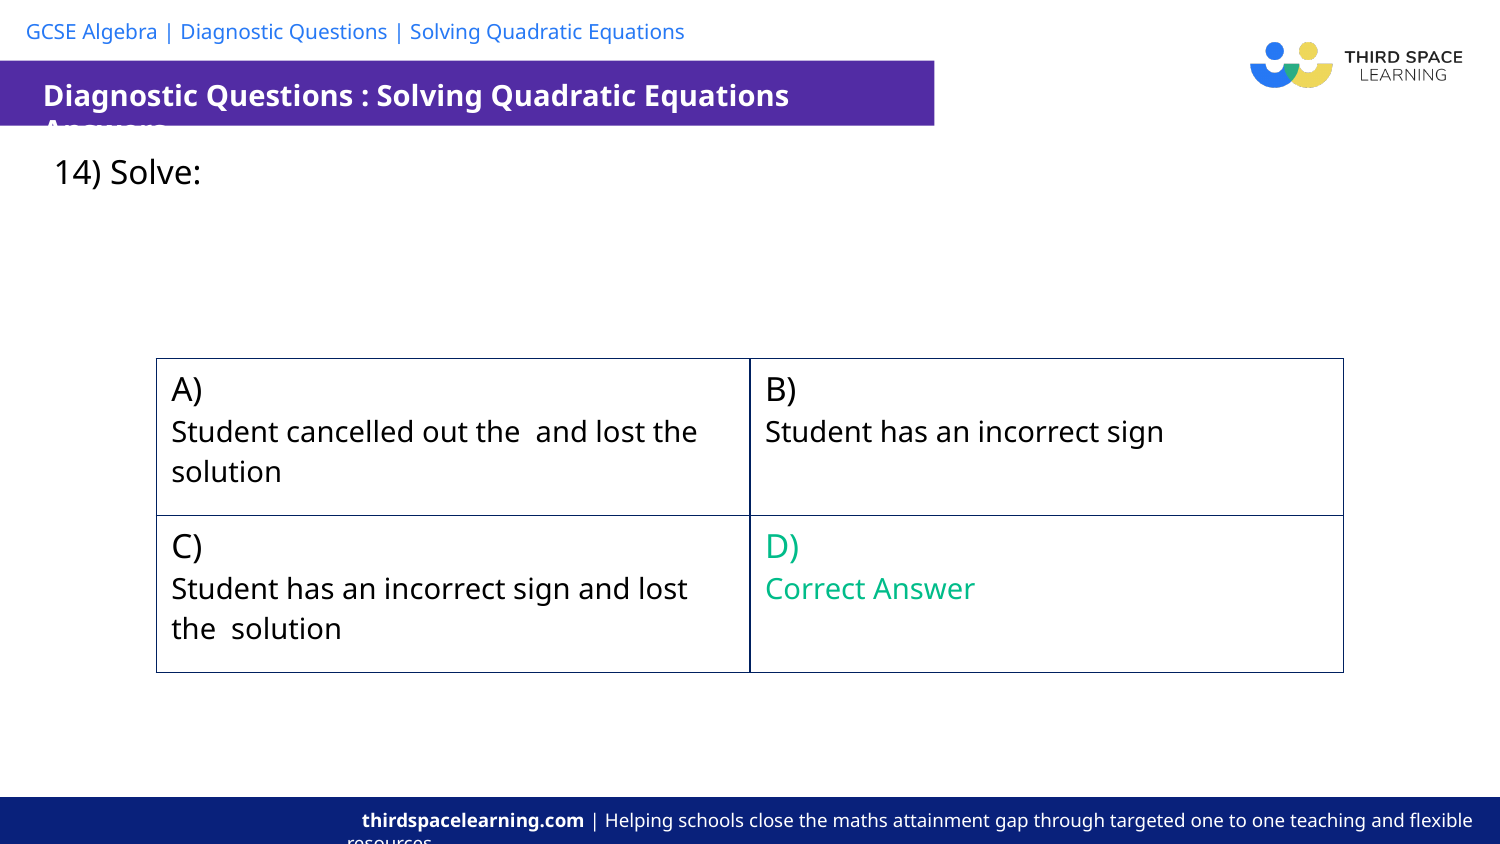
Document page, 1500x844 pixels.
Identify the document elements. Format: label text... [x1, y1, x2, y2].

picture [1250, 33, 1465, 99]
text_box Diagnostic Questions : Solving Quadratic Equations Answers [27, 61, 908, 141]
